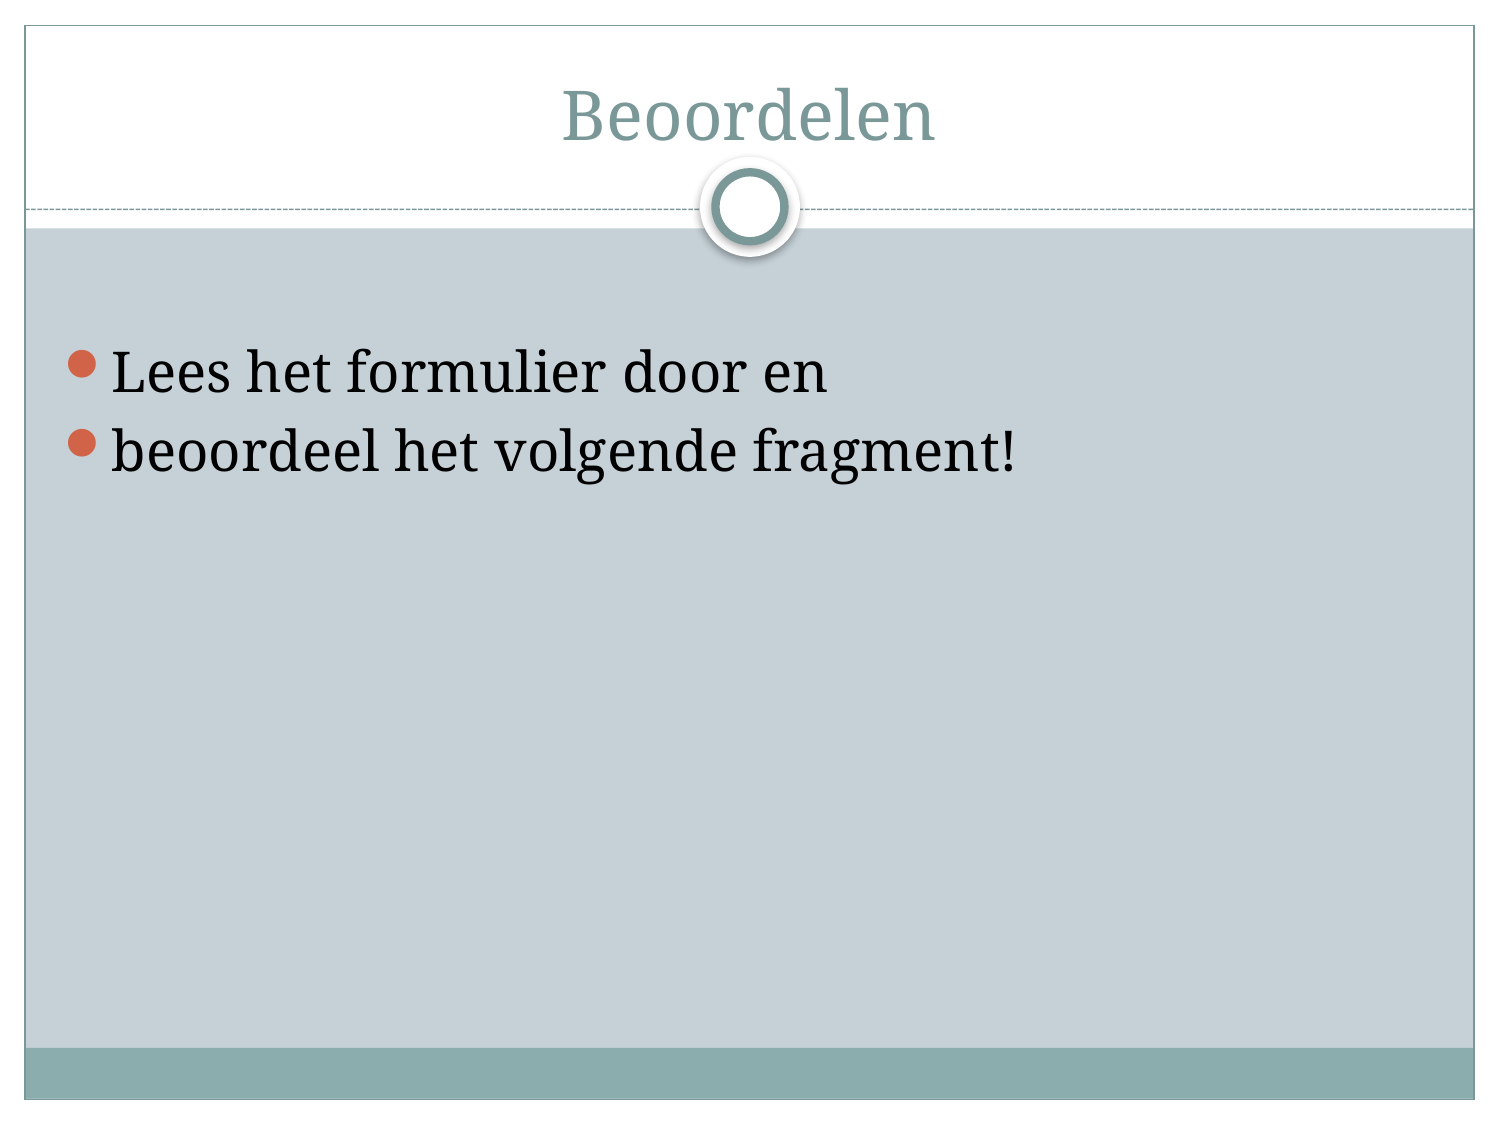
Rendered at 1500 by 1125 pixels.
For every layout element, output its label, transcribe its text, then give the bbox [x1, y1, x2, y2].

title Beoordelen [49, 37, 1450, 162]
list Lees het formulier door en beoordeel het volgende fragment! [49, 250, 1445, 1001]
